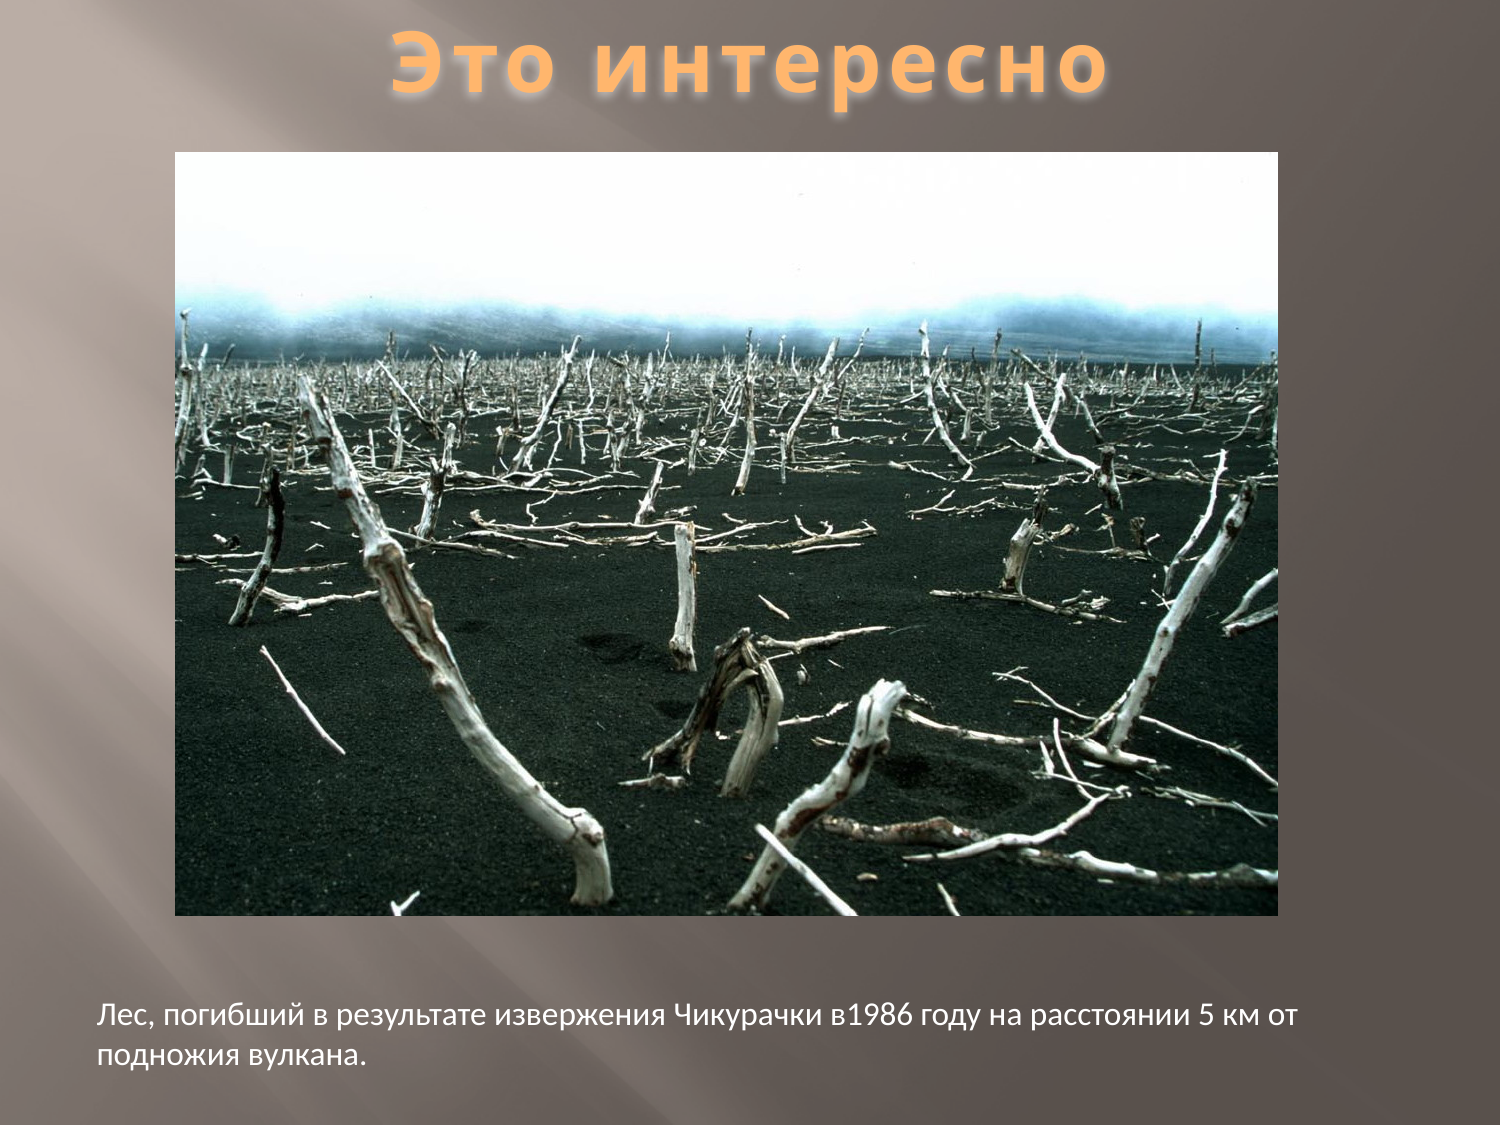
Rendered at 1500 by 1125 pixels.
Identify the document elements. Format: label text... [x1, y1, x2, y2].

text_box Лес, погибший в результате извержения Чикурачки в1986 году на расстоянии 5 км от подножия вулкана. [81, 984, 1407, 1079]
title Это интересно [0, 0, 1500, 118]
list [175, 152, 1278, 917]
